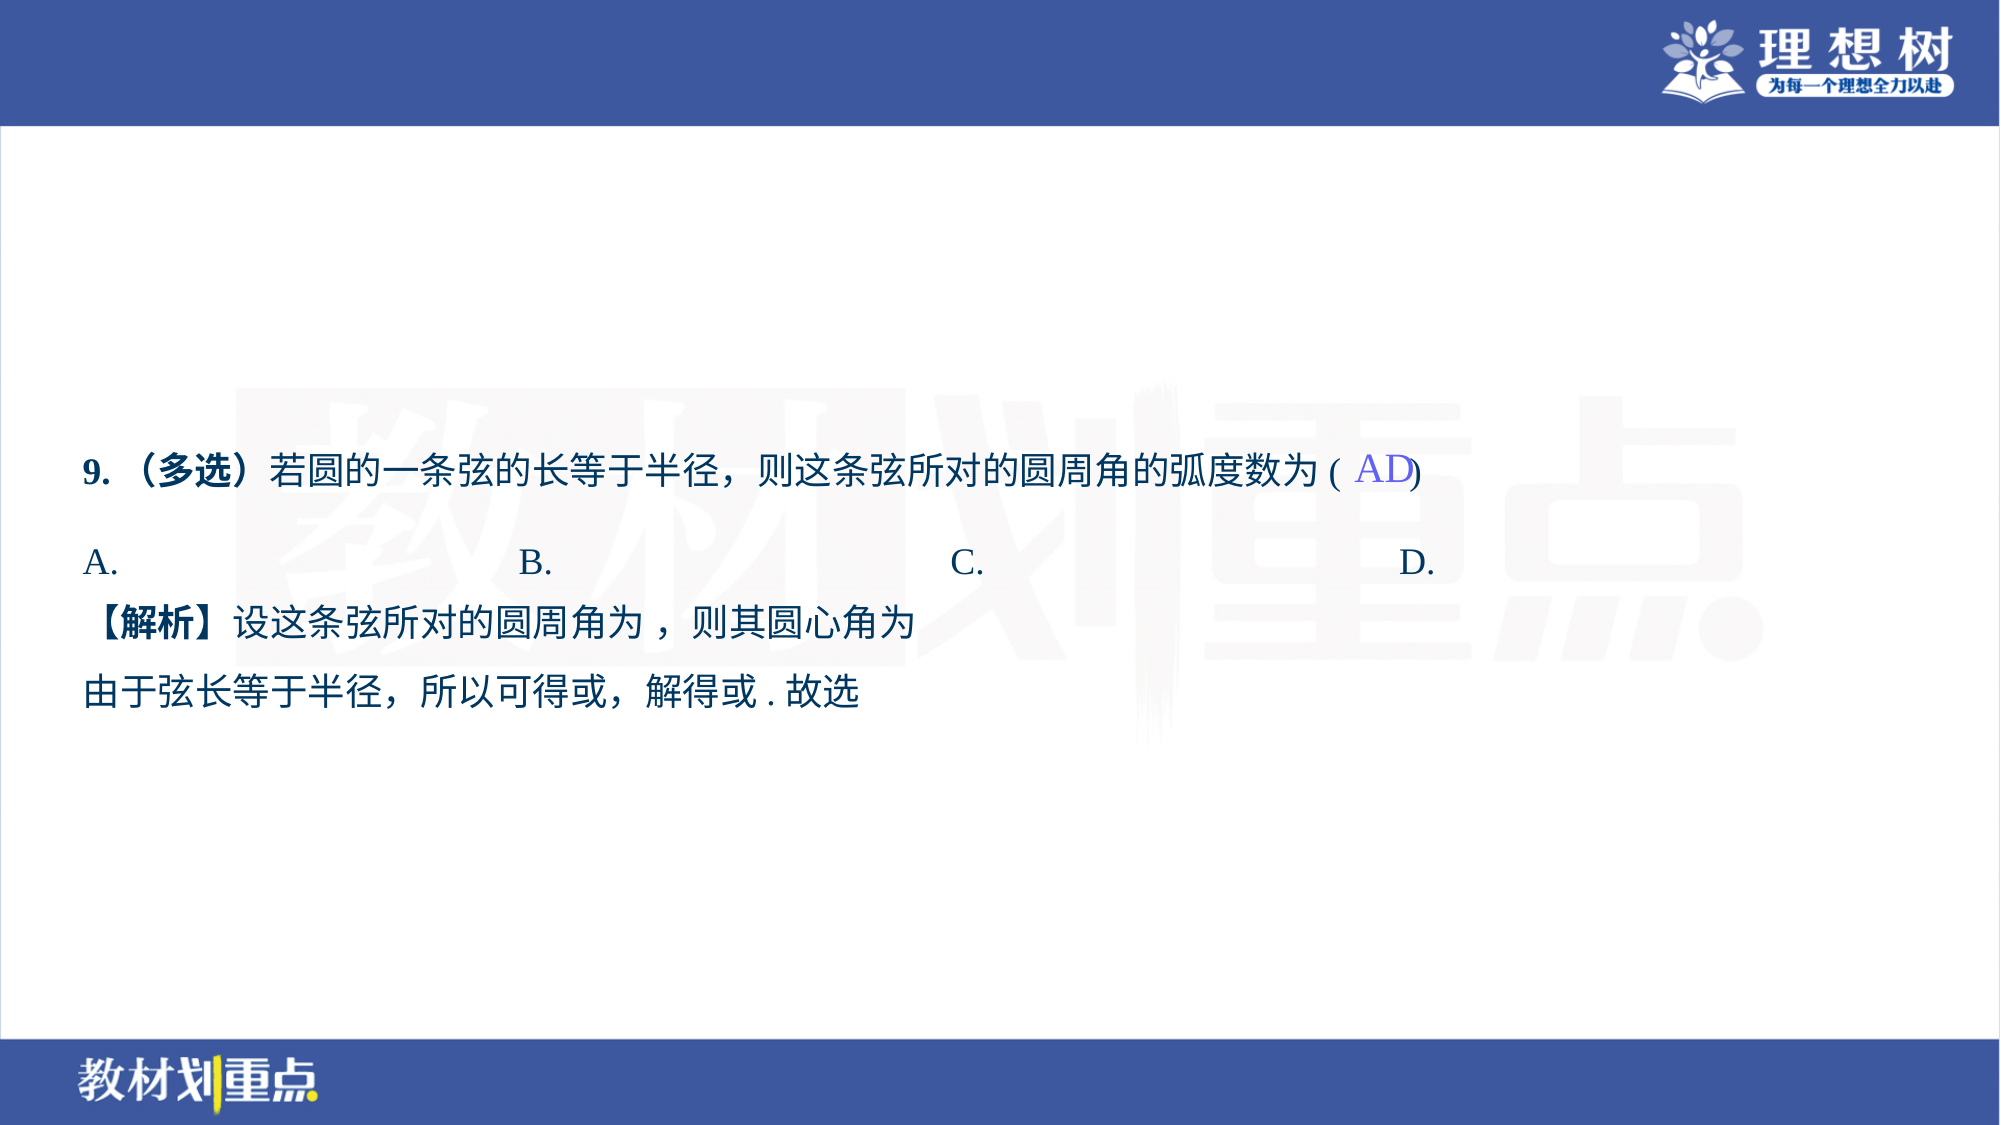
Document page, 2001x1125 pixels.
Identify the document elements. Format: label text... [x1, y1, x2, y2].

picture [0, 0, 2000, 1125]
text_box AD [1339, 438, 1430, 489]
text_box 9.（多选）若圆的一条弦的长等于半径，则这条弦所对的圆周角的弧度数为( ) [82, 425, 1817, 485]
